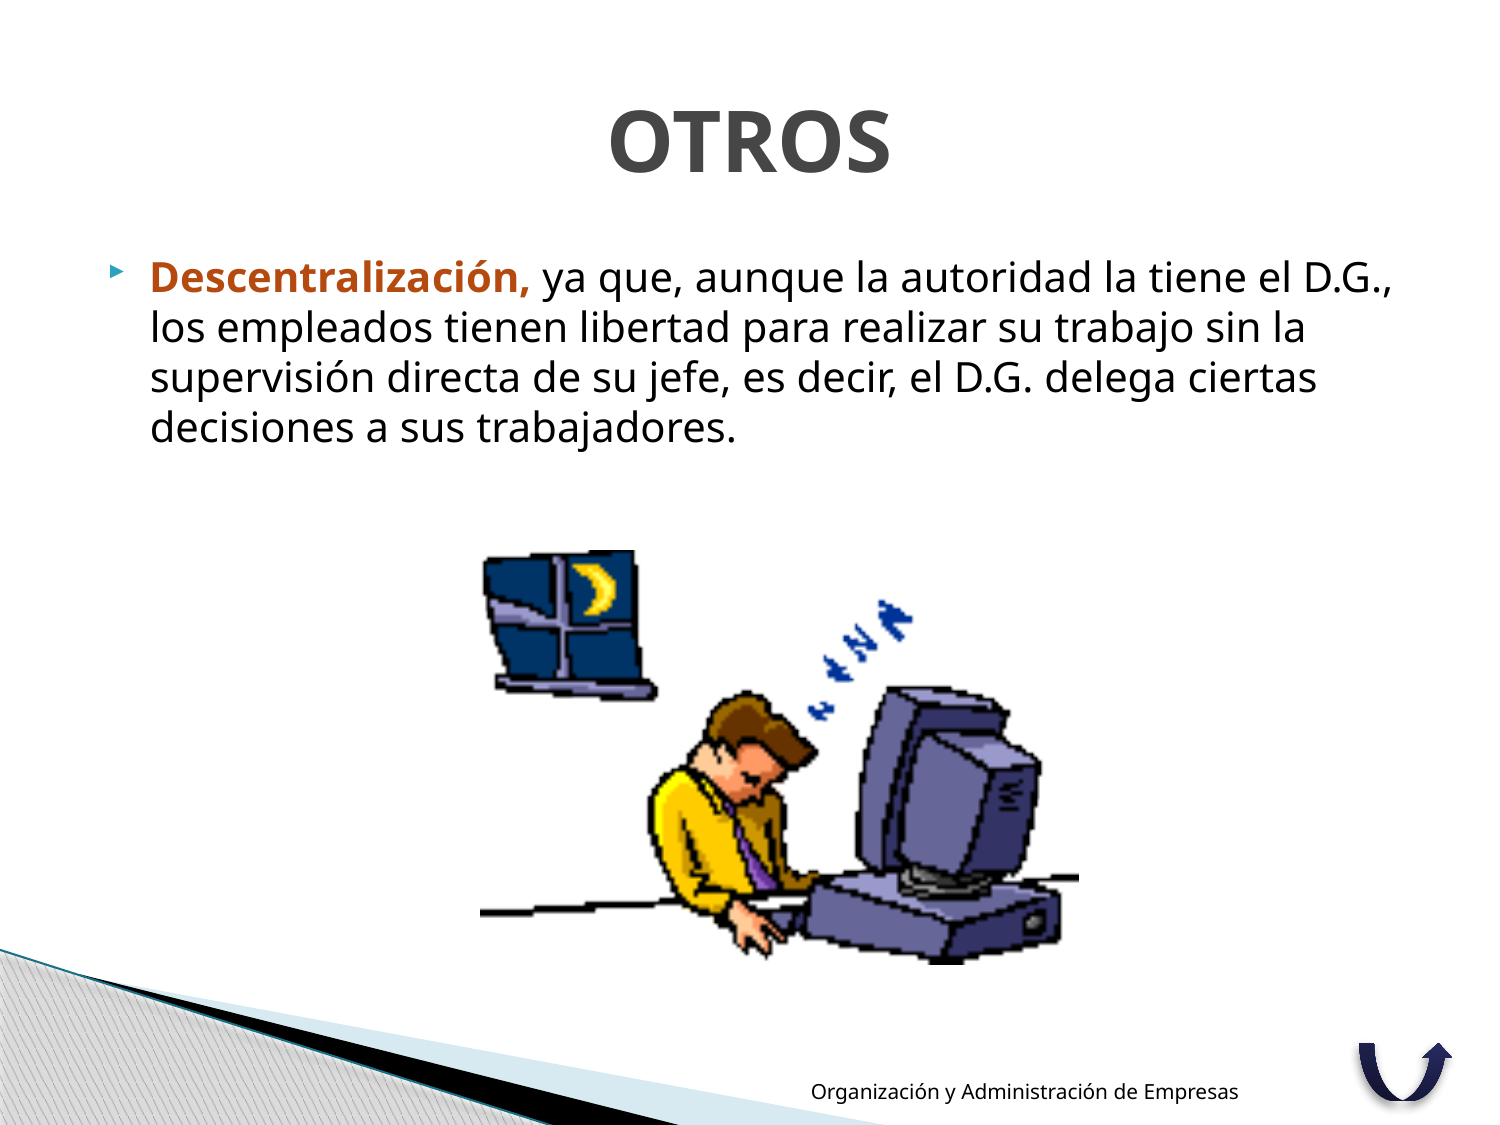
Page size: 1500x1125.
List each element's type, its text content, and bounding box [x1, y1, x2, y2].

footer Organización y Administración de Empresas [718, 1051, 1254, 1112]
text_box [1359, 1042, 1452, 1102]
title OTROS [75, 45, 1425, 233]
picture [480, 550, 1079, 966]
list Descentralización, ya que, aunque la autoridad la tiene el D.G., los empleados tienen libertad para realizar su trabajo sin la supervisión directa de su jefe, es decir, el D.G. delega ciertas decisiones a sus trabajadores. [75, 243, 1425, 986]
